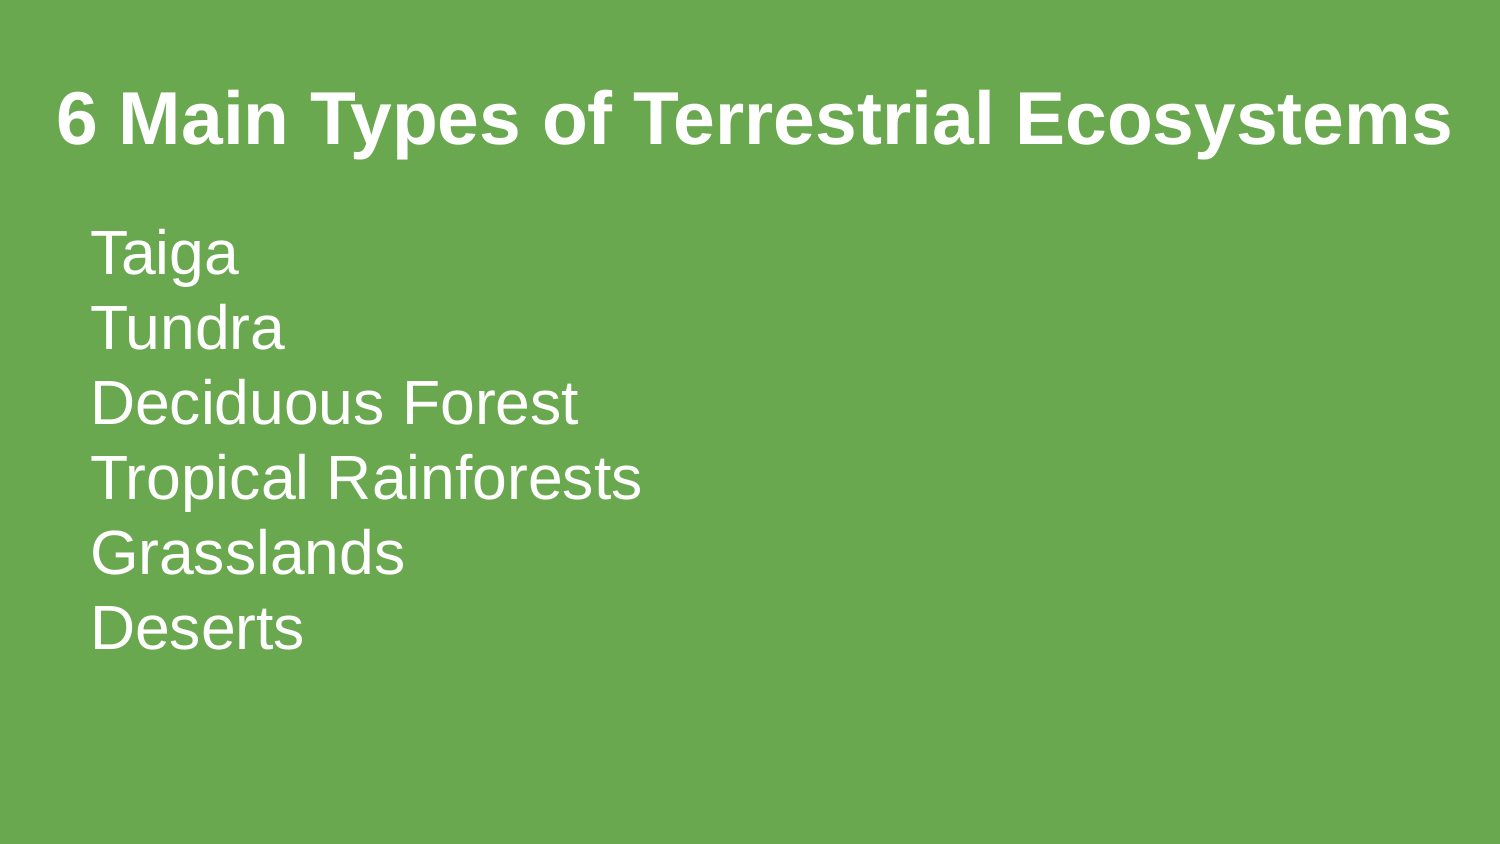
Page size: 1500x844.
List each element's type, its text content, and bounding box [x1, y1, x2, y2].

list Taiga Tundra Deciduous Forest Tropical Rainforests Grasslands Deserts [75, 196, 1425, 808]
title 6 Main Types of Terrestrial Ecosystems [0, 33, 1500, 175]
